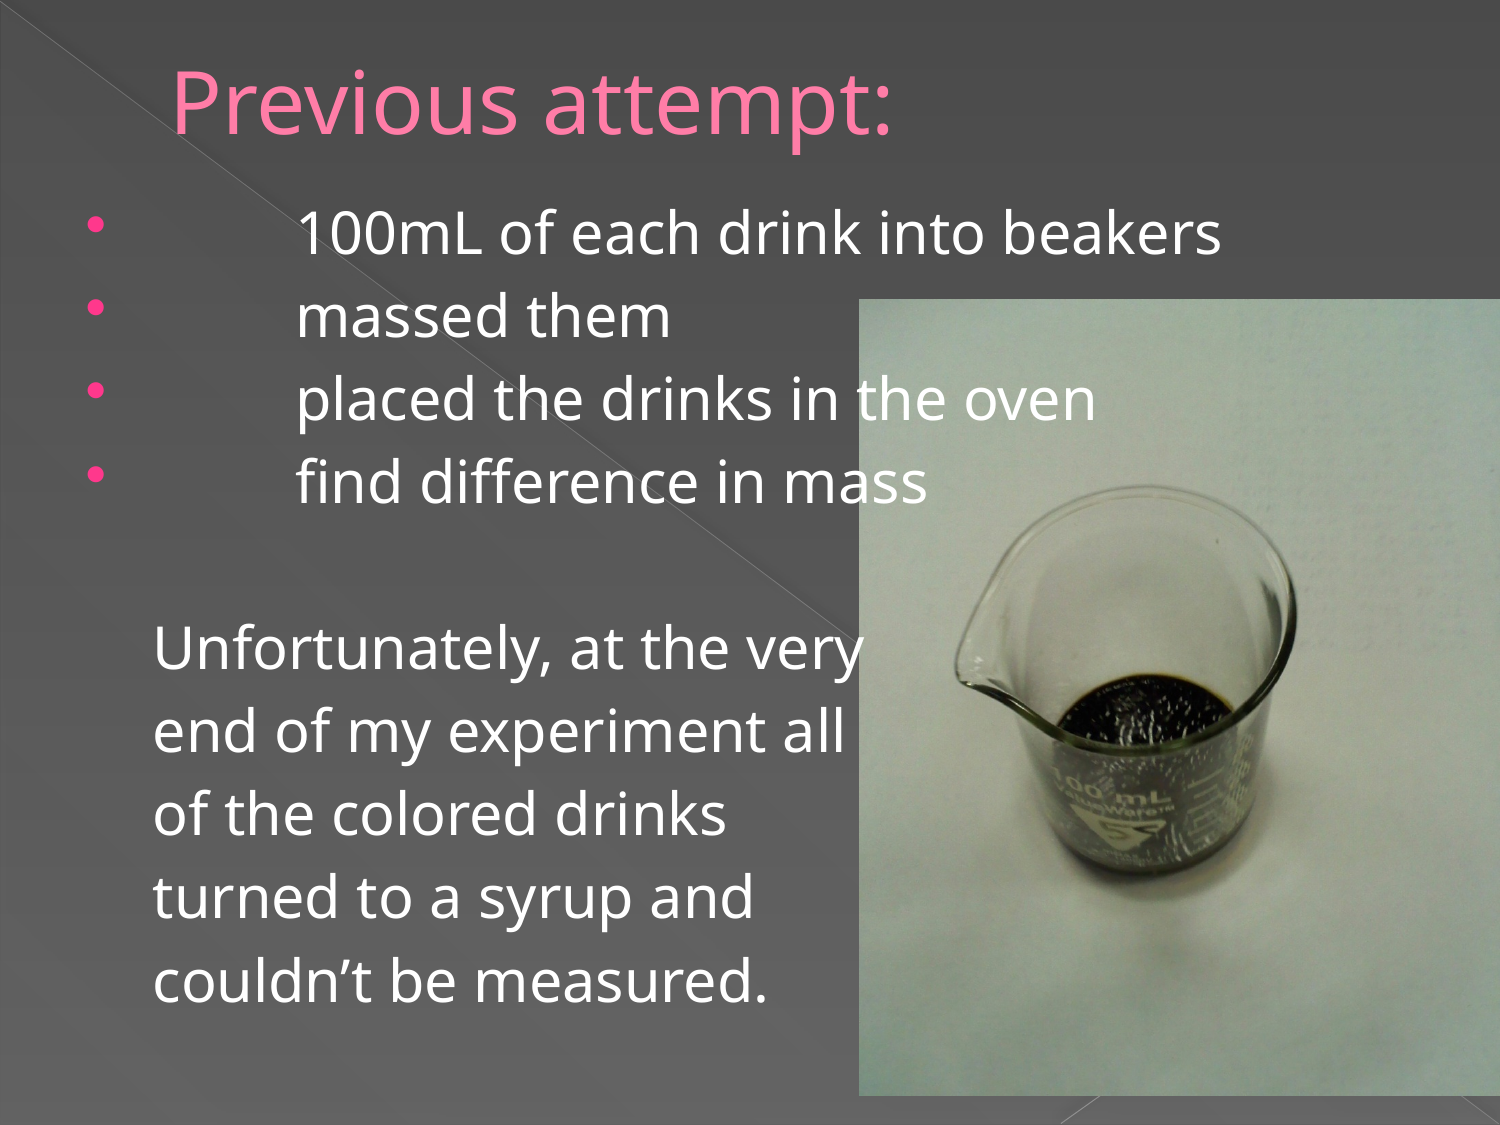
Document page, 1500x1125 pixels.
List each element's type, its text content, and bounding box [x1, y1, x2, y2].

list 100mL of each drink into beakers massed them placed the drinks in the oven find difference in mass Unfortunately, at the very end of my experiment all of the colored drinks turned to a syrup and couldn’t be measured. [62, 187, 1413, 1025]
title Previous attempt: [75, 0, 1425, 199]
picture [858, 299, 1500, 1096]
